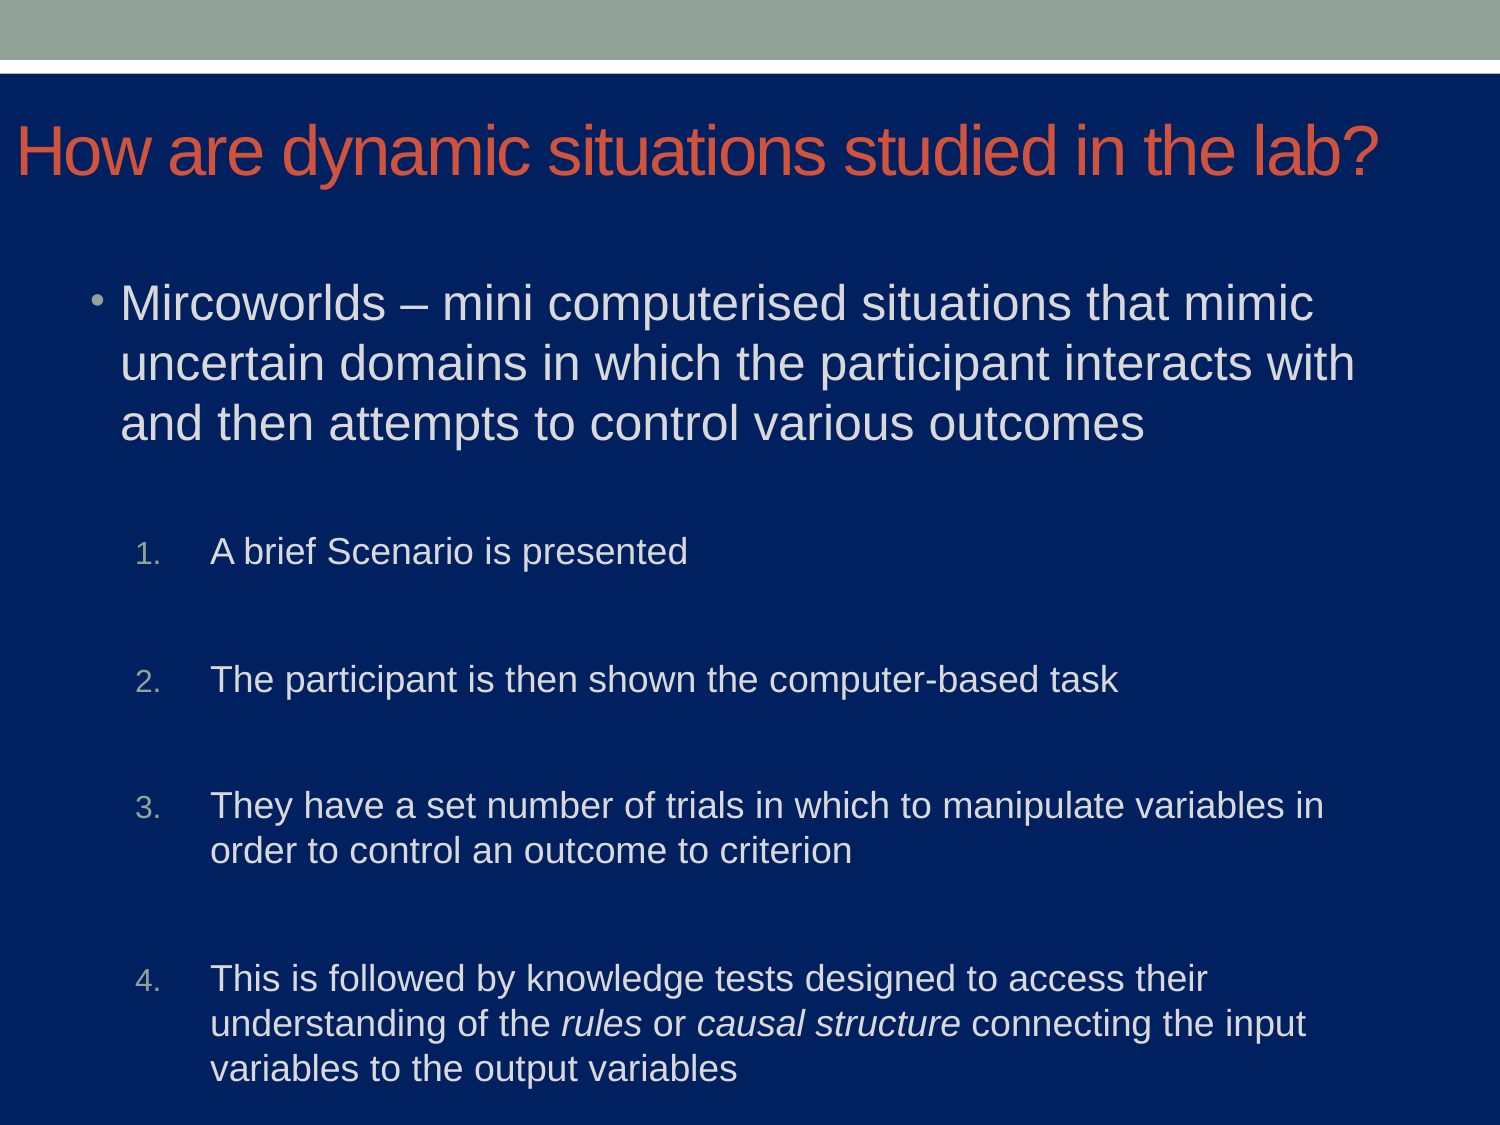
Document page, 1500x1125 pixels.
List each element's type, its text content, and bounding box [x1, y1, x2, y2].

title How are dynamic situations studied in the lab? [0, 66, 1498, 229]
list Mircoworlds – mini computerised situations that mimic uncertain domains in which the participant interacts with and then attempts to control various outcomes A brief Scenario is presented The participant is then shown the computer-based task They have a set number of trials in which to manipulate variables in order to control an outcome to criterion This is followed by knowledge tests designed to access their understanding of the rules or causal structure connecting the input variables to the output variables [75, 262, 1425, 1063]
